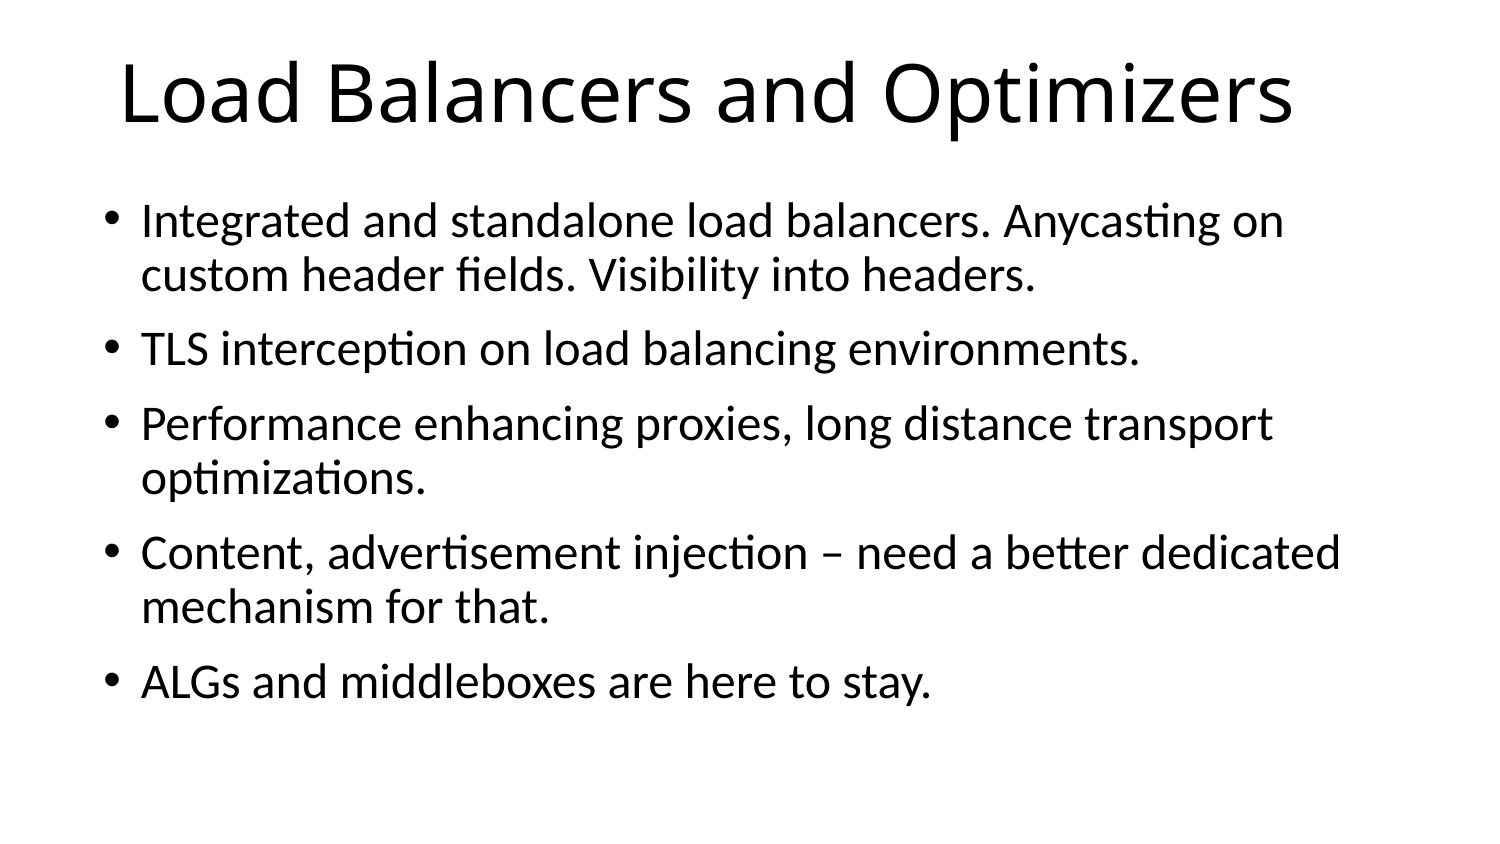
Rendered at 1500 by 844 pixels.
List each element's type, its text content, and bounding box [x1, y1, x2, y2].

text_box Integrated and standalone load balancers. Anycasting on custom header fields. Visibility into headers. TLS interception on load balancing environments. Performance enhancing proxies, long distance transport optimizations. Content, advertisement injection – need a better dedicated mechanism for that. ALGs and middleboxes are here to stay. [88, 186, 1447, 833]
title Load Balancers and Optimizers [103, 44, 1397, 149]
